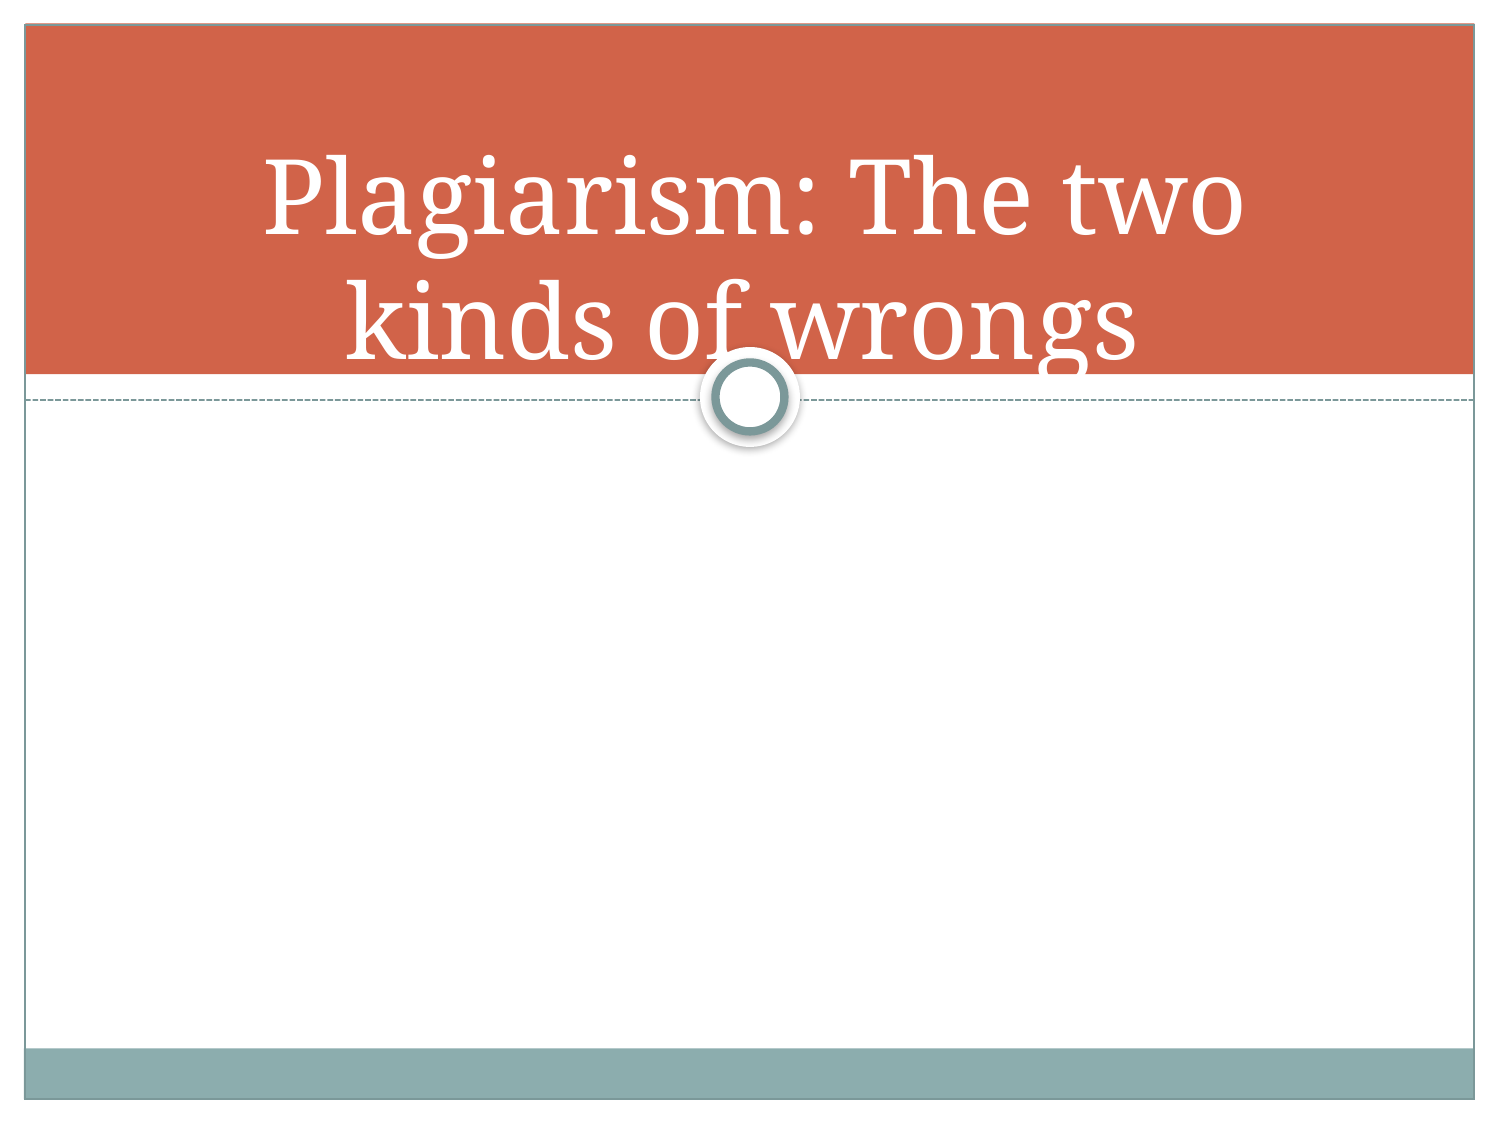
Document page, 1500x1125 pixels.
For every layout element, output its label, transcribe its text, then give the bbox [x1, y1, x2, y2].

title Plagiarism: The two kinds of wrongs [118, 87, 1394, 388]
